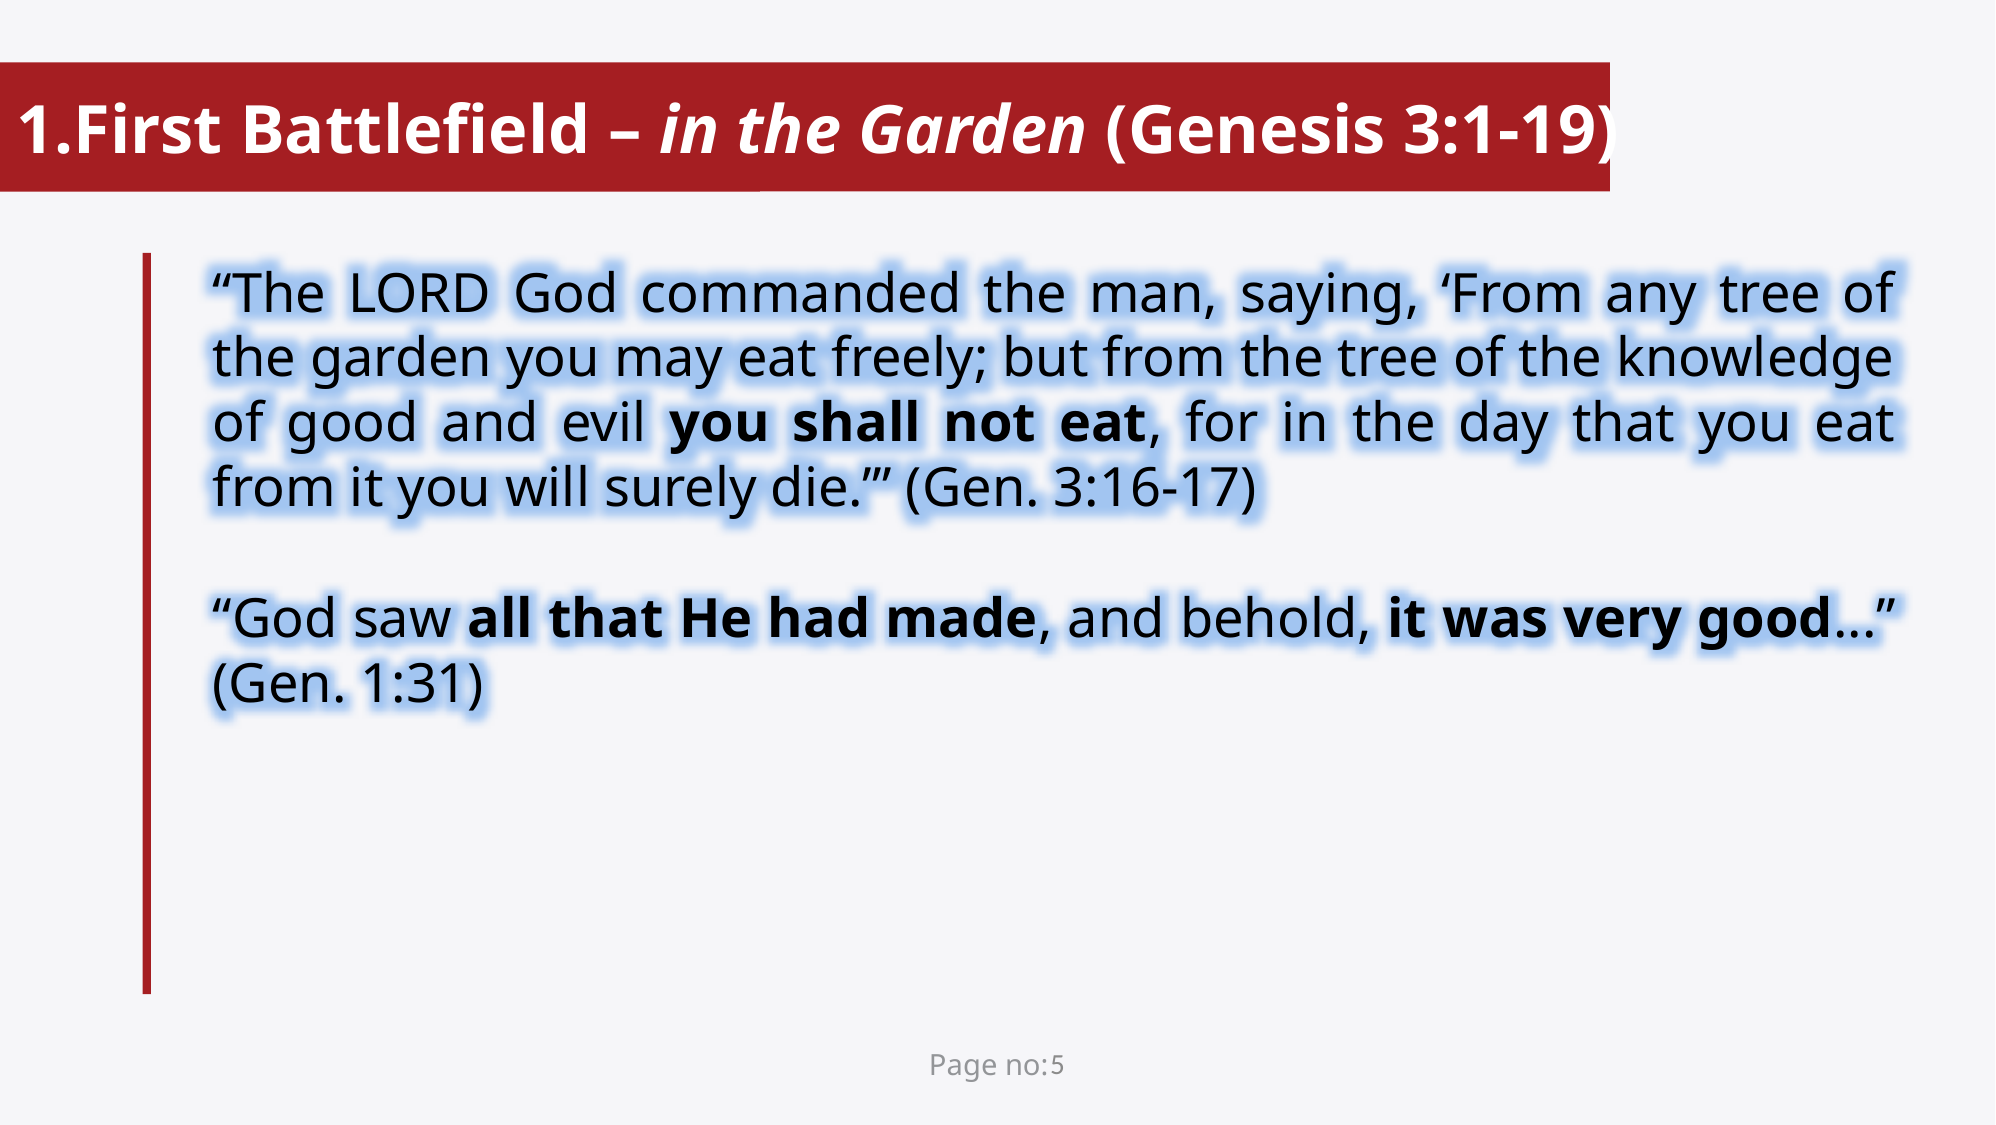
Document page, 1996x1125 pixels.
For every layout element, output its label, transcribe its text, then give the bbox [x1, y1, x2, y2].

text_box “The Lord God commanded the man, saying, ‘From any tree of the garden you may eat freely; but from the tree of the knowledge of good and evil you shall not eat, for in the day that you eat from it you will surely die.’” (Gen. 3:16-17) [198, 250, 1911, 526]
text_box “God saw all that He had made, and behold, it was very good...” (Gen. 1:31) [198, 576, 1911, 721]
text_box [1, 62, 1648, 192]
